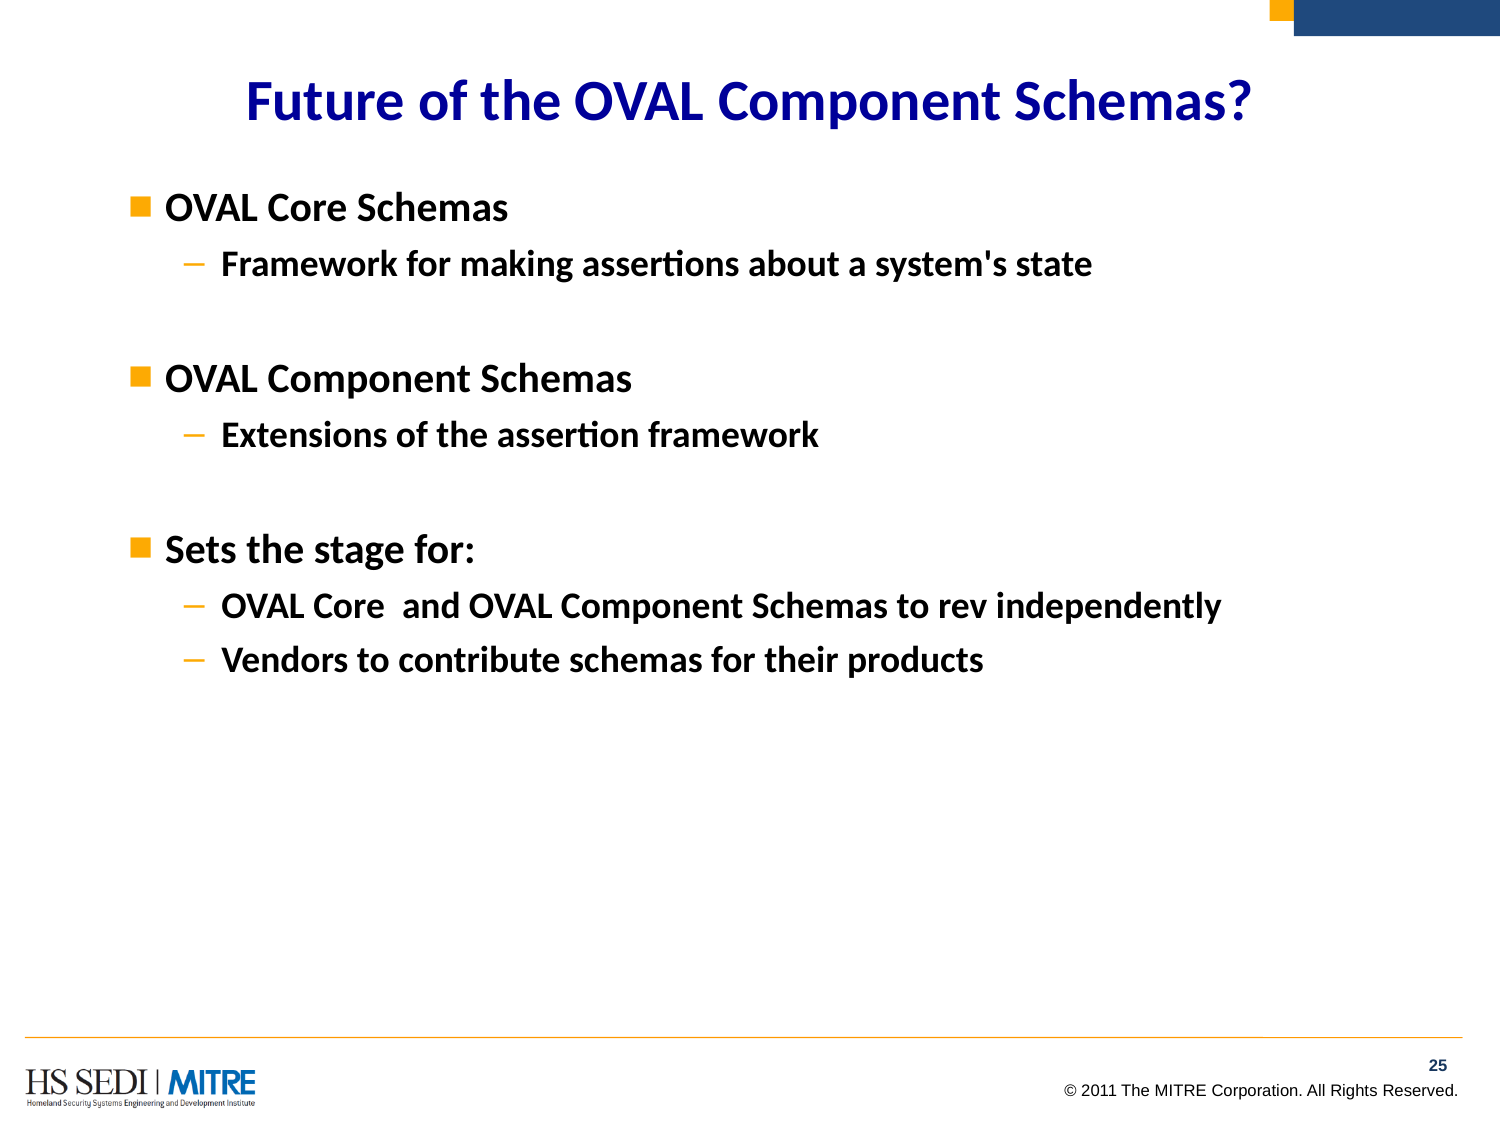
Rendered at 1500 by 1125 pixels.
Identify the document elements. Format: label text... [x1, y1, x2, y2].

title Future of the OVAL Component Schemas? [43, 62, 1457, 151]
picture [20, 1058, 271, 1122]
slide_number 24 [1374, 1049, 1463, 1076]
list OVAL Core Schemas Framework for making assertions about a system's state OVAL Component Schemas Extensions of the assertion framework Sets the stage for: OVAL Core and OVAL Component Schemas to rev independently Vendors to contribute schemas for their products [112, 180, 1387, 1024]
